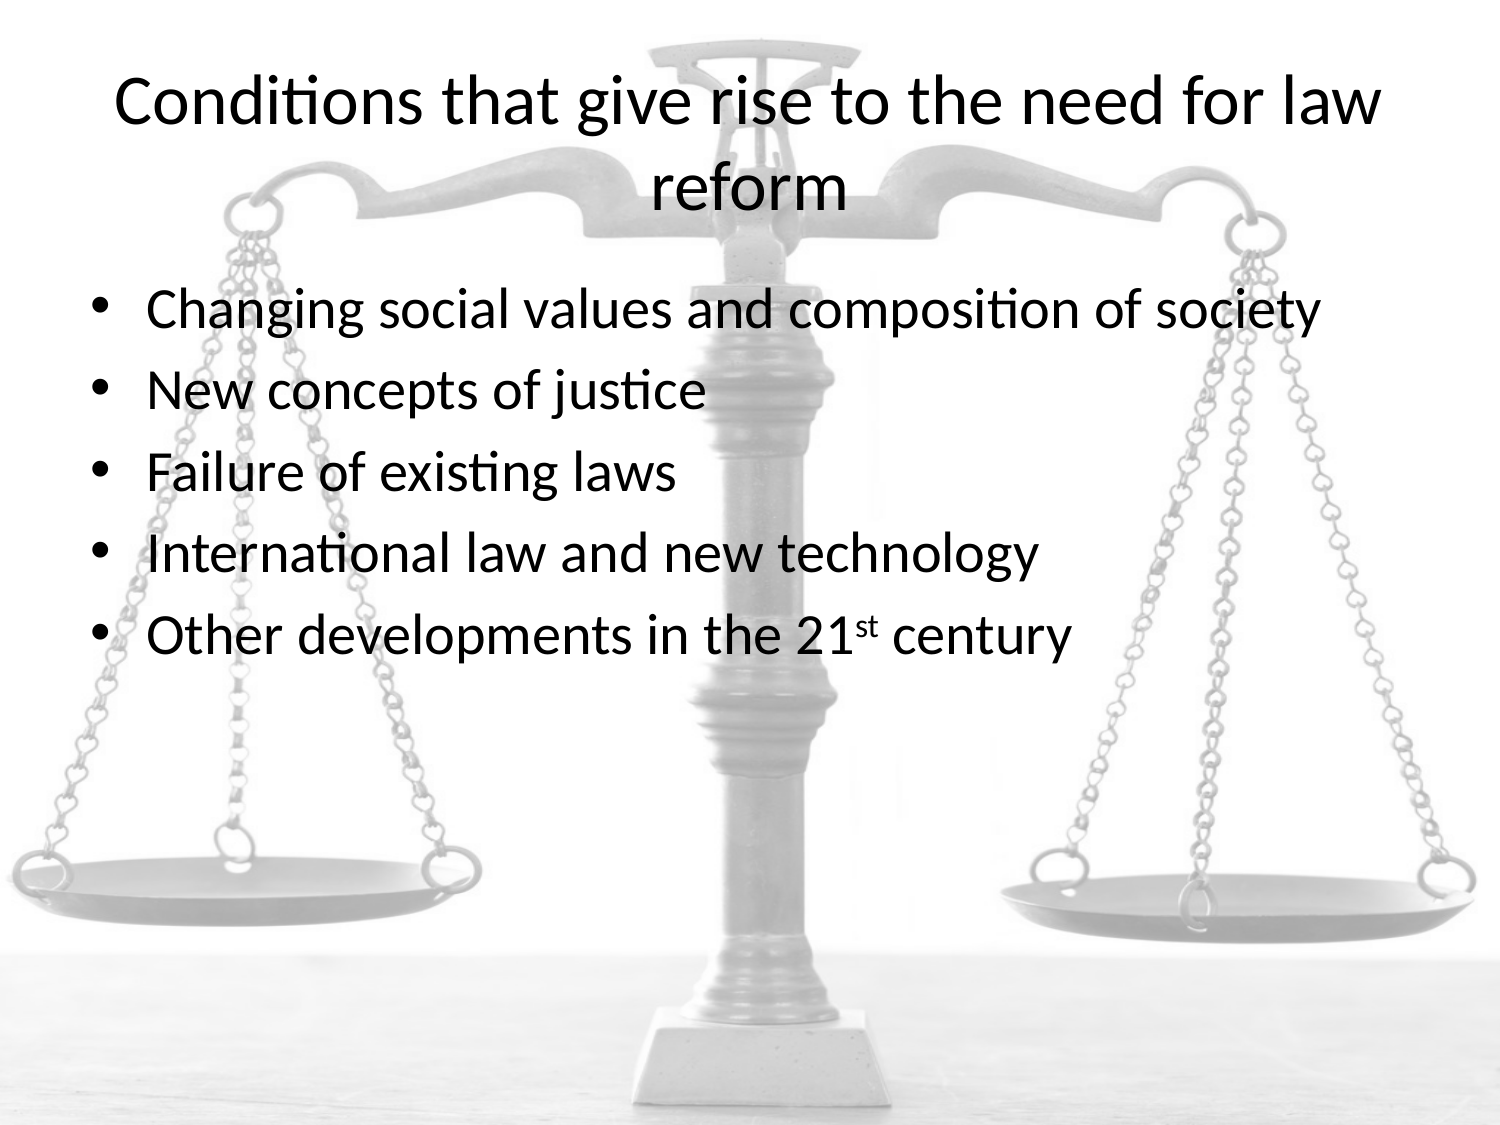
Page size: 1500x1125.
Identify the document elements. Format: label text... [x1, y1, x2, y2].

title Conditions that give rise to the need for law reform [75, 45, 1425, 233]
list Changing social values and composition of society New concepts of justice Failure of existing laws International law and new technology Other developments in the 21st century [75, 262, 1425, 1005]
